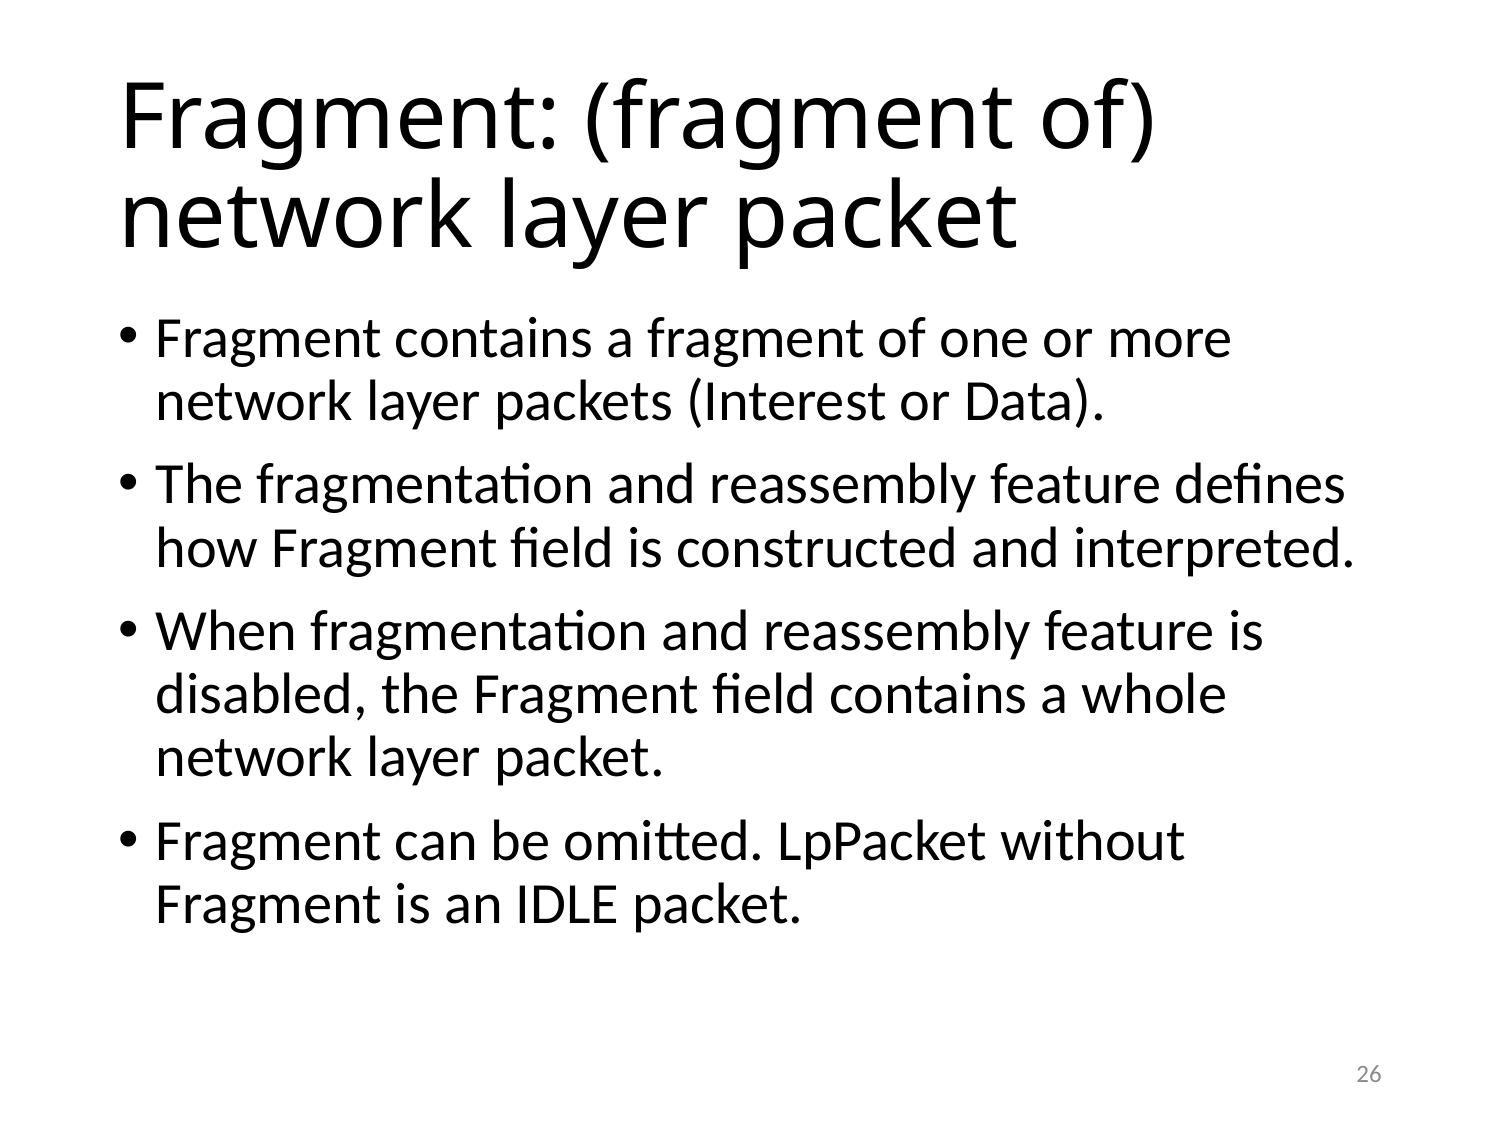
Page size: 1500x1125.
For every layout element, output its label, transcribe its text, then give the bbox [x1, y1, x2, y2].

list Fragment contains a fragment of one or more network layer packets (Interest or Data). The fragmentation and reassembly feature defines how Fragment field is constructed and interpreted. When fragmentation and reassembly feature is disabled, the Fragment field contains a whole network layer packet. Fragment can be omitted. LpPacket without Fragment is an IDLE packet. [103, 299, 1397, 1014]
slide_number 26 [1059, 1042, 1397, 1103]
title Fragment: (fragment of) network layer packet [103, 59, 1397, 278]
